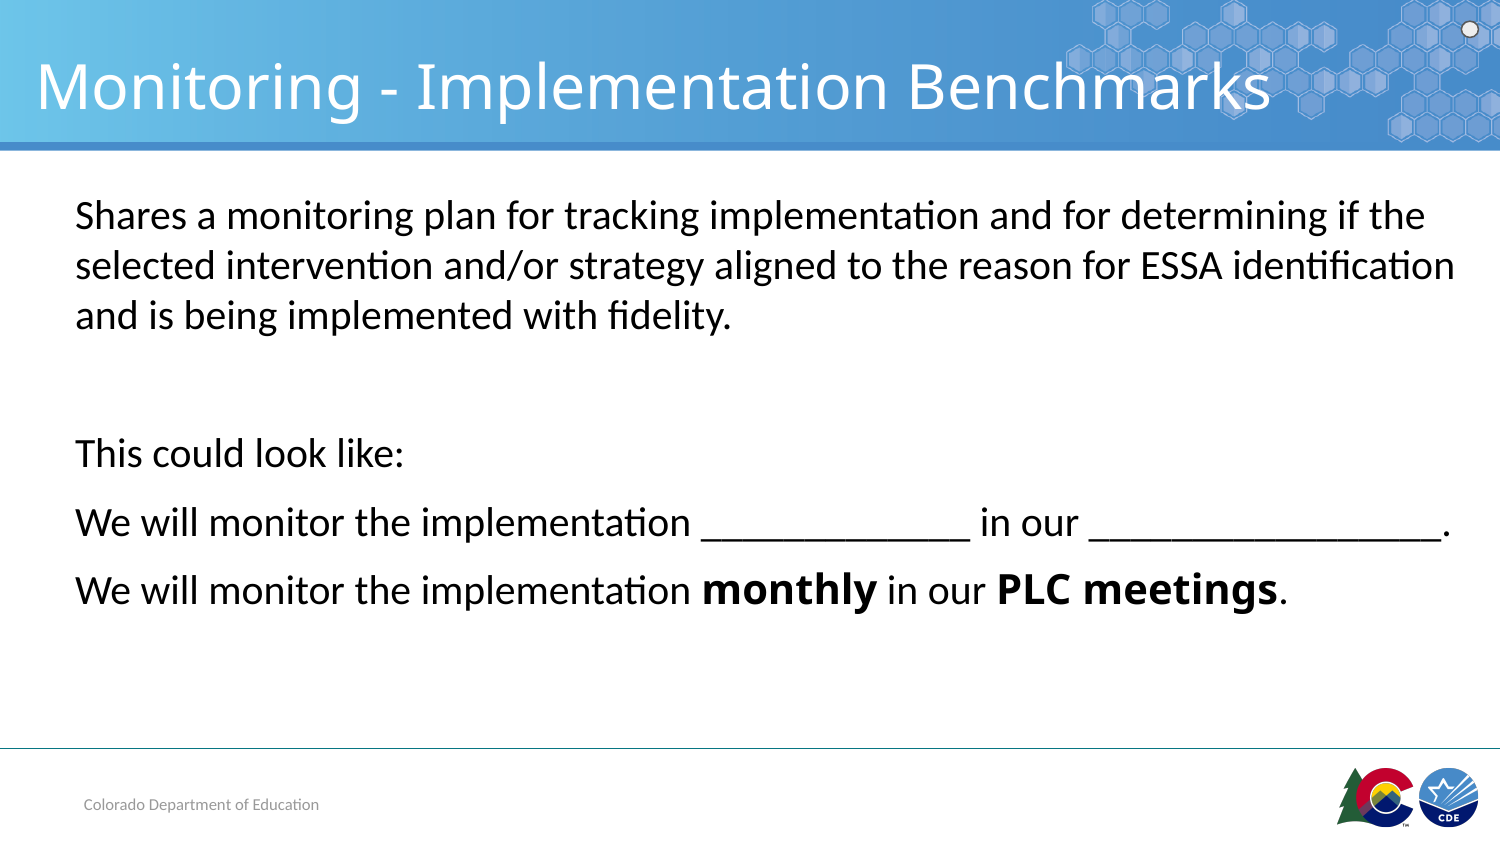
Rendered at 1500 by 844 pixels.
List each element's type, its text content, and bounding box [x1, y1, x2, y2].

title Monitoring - Implementation Benchmarks [34, 37, 1433, 132]
text_box [1461, 21, 1479, 38]
picture [1336, 767, 1479, 828]
list Shares a monitoring plan for tracking implementation and for determining if the selected intervention and/or strategy aligned to the reason for ESSA identification and is being implemented with fidelity. This could look like: We will monitor the implementation _____________ in our _________________. We will monitor the implementation monthly in our PLC meetings. [75, 187, 1473, 712]
picture [0, 0, 1500, 151]
